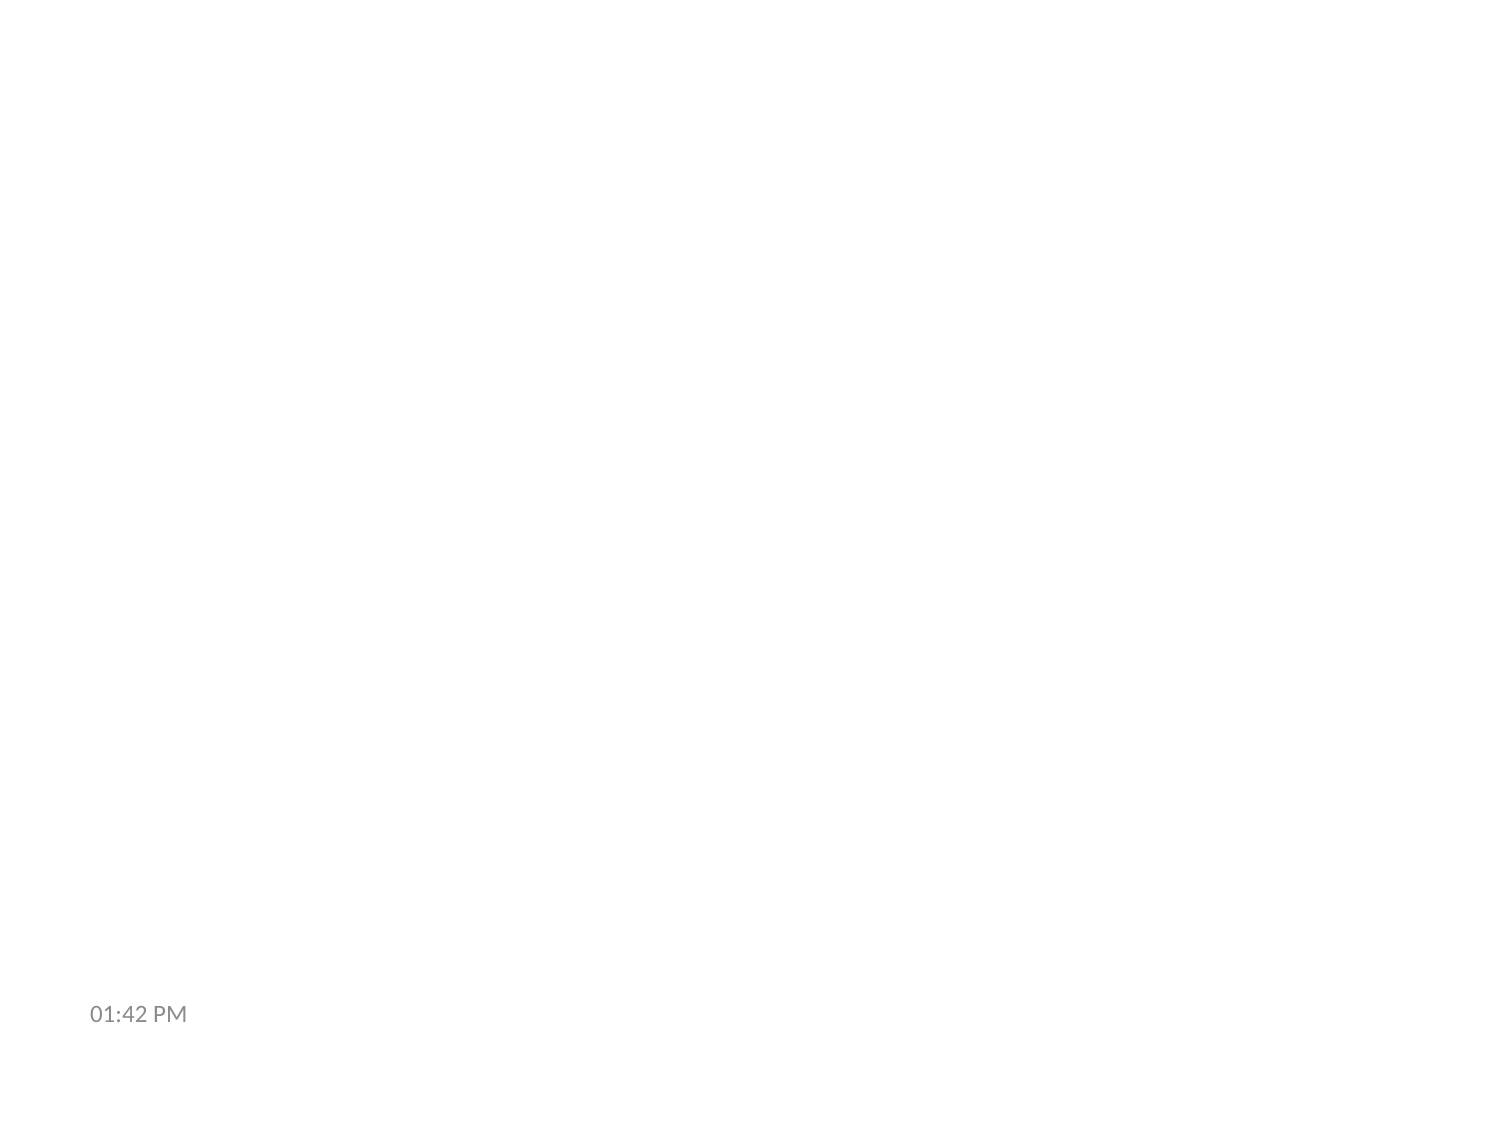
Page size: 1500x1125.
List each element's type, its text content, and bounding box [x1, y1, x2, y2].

text_box 3:35 PM [75, 982, 425, 1043]
